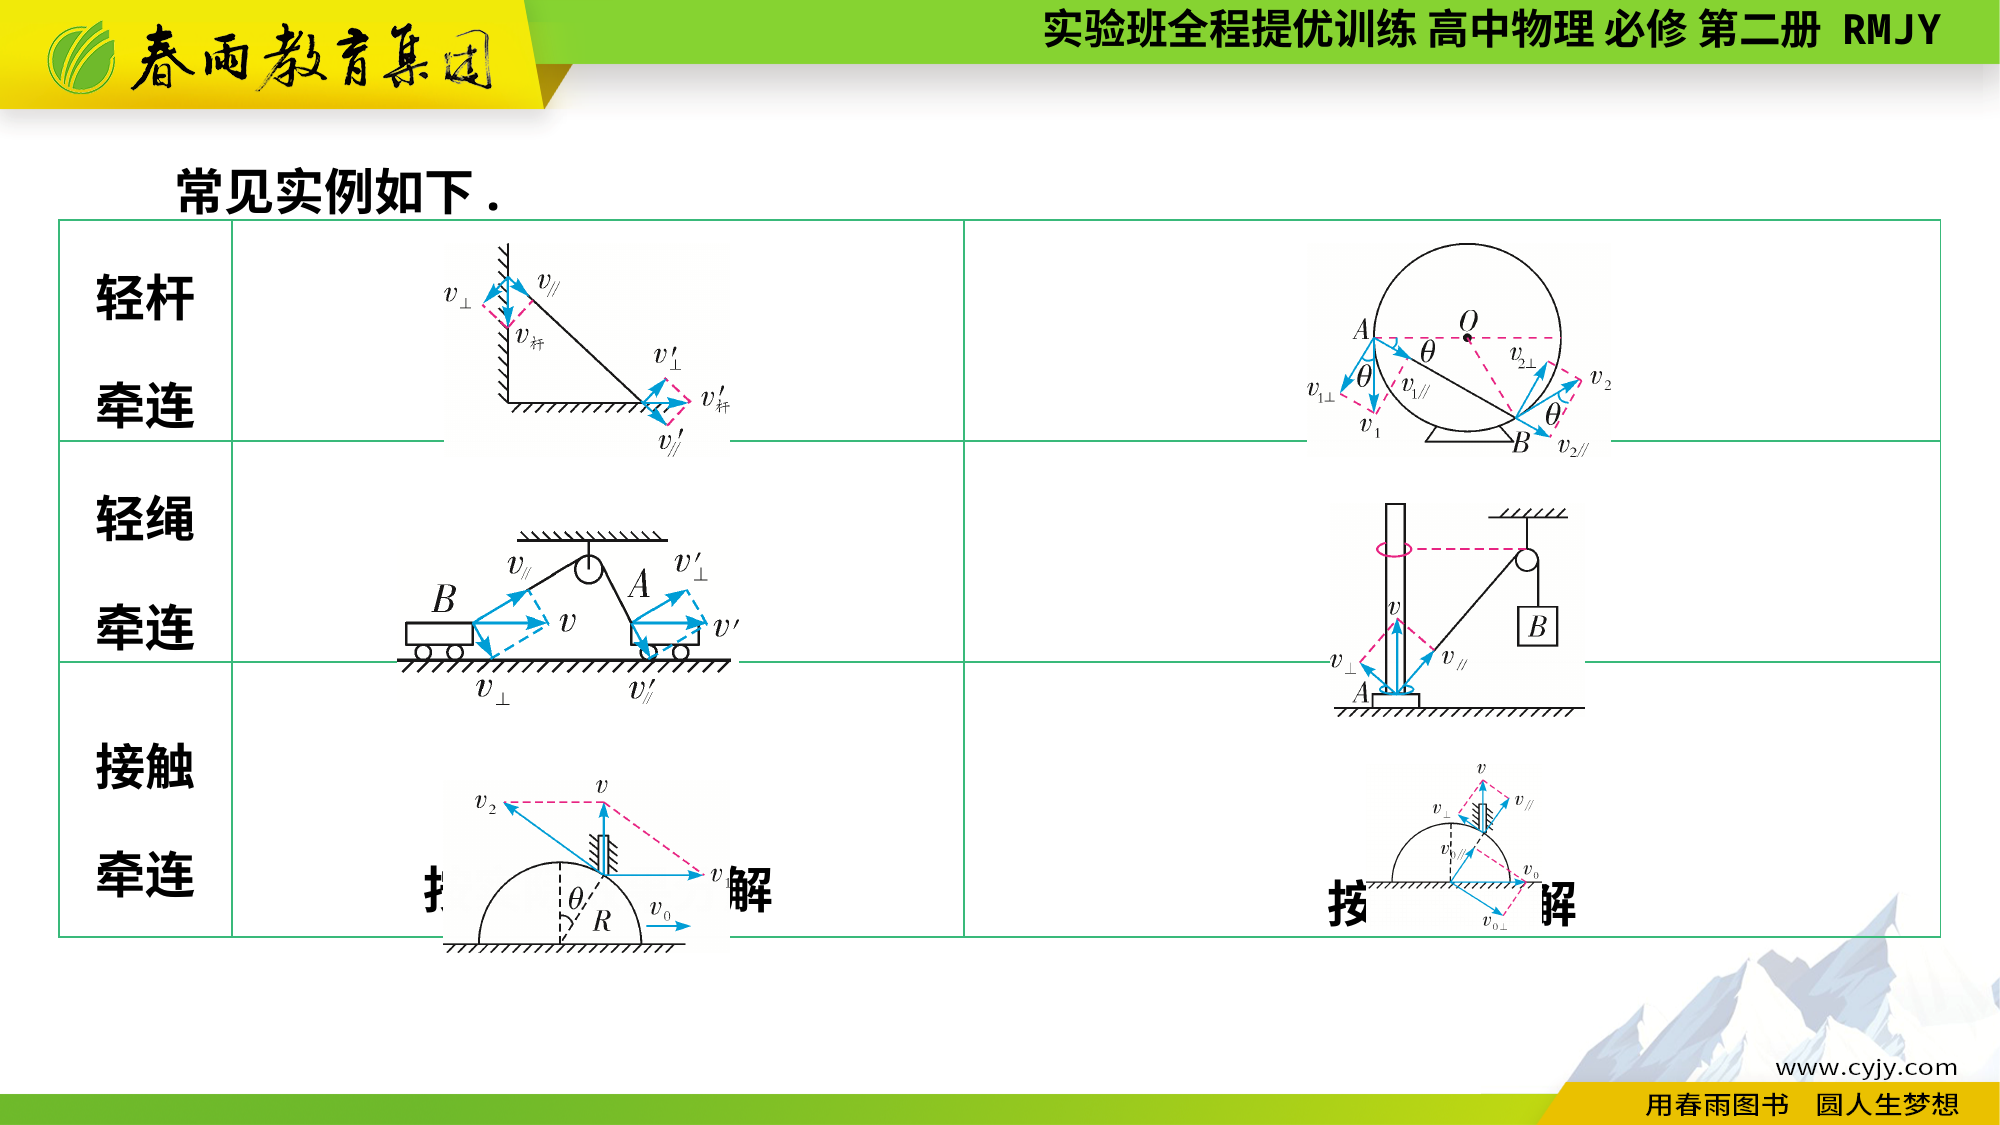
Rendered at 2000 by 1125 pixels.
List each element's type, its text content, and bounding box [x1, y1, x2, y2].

list 常见实例如下. [59, 122, 1944, 217]
picture [0, 0, 2000, 1125]
table_cell 接触 牵连 [60, 663, 231, 936]
table_cell 按实际效果分解 [233, 663, 963, 936]
table_cell 轻绳 牵连 [60, 442, 231, 661]
table_cell 按正交分解 [965, 663, 1940, 936]
table_header [233, 221, 963, 440]
table_cell [965, 442, 1940, 661]
table_header 轻杆 牵连 [60, 221, 231, 440]
table_header [965, 221, 1940, 440]
table_cell [233, 442, 963, 661]
